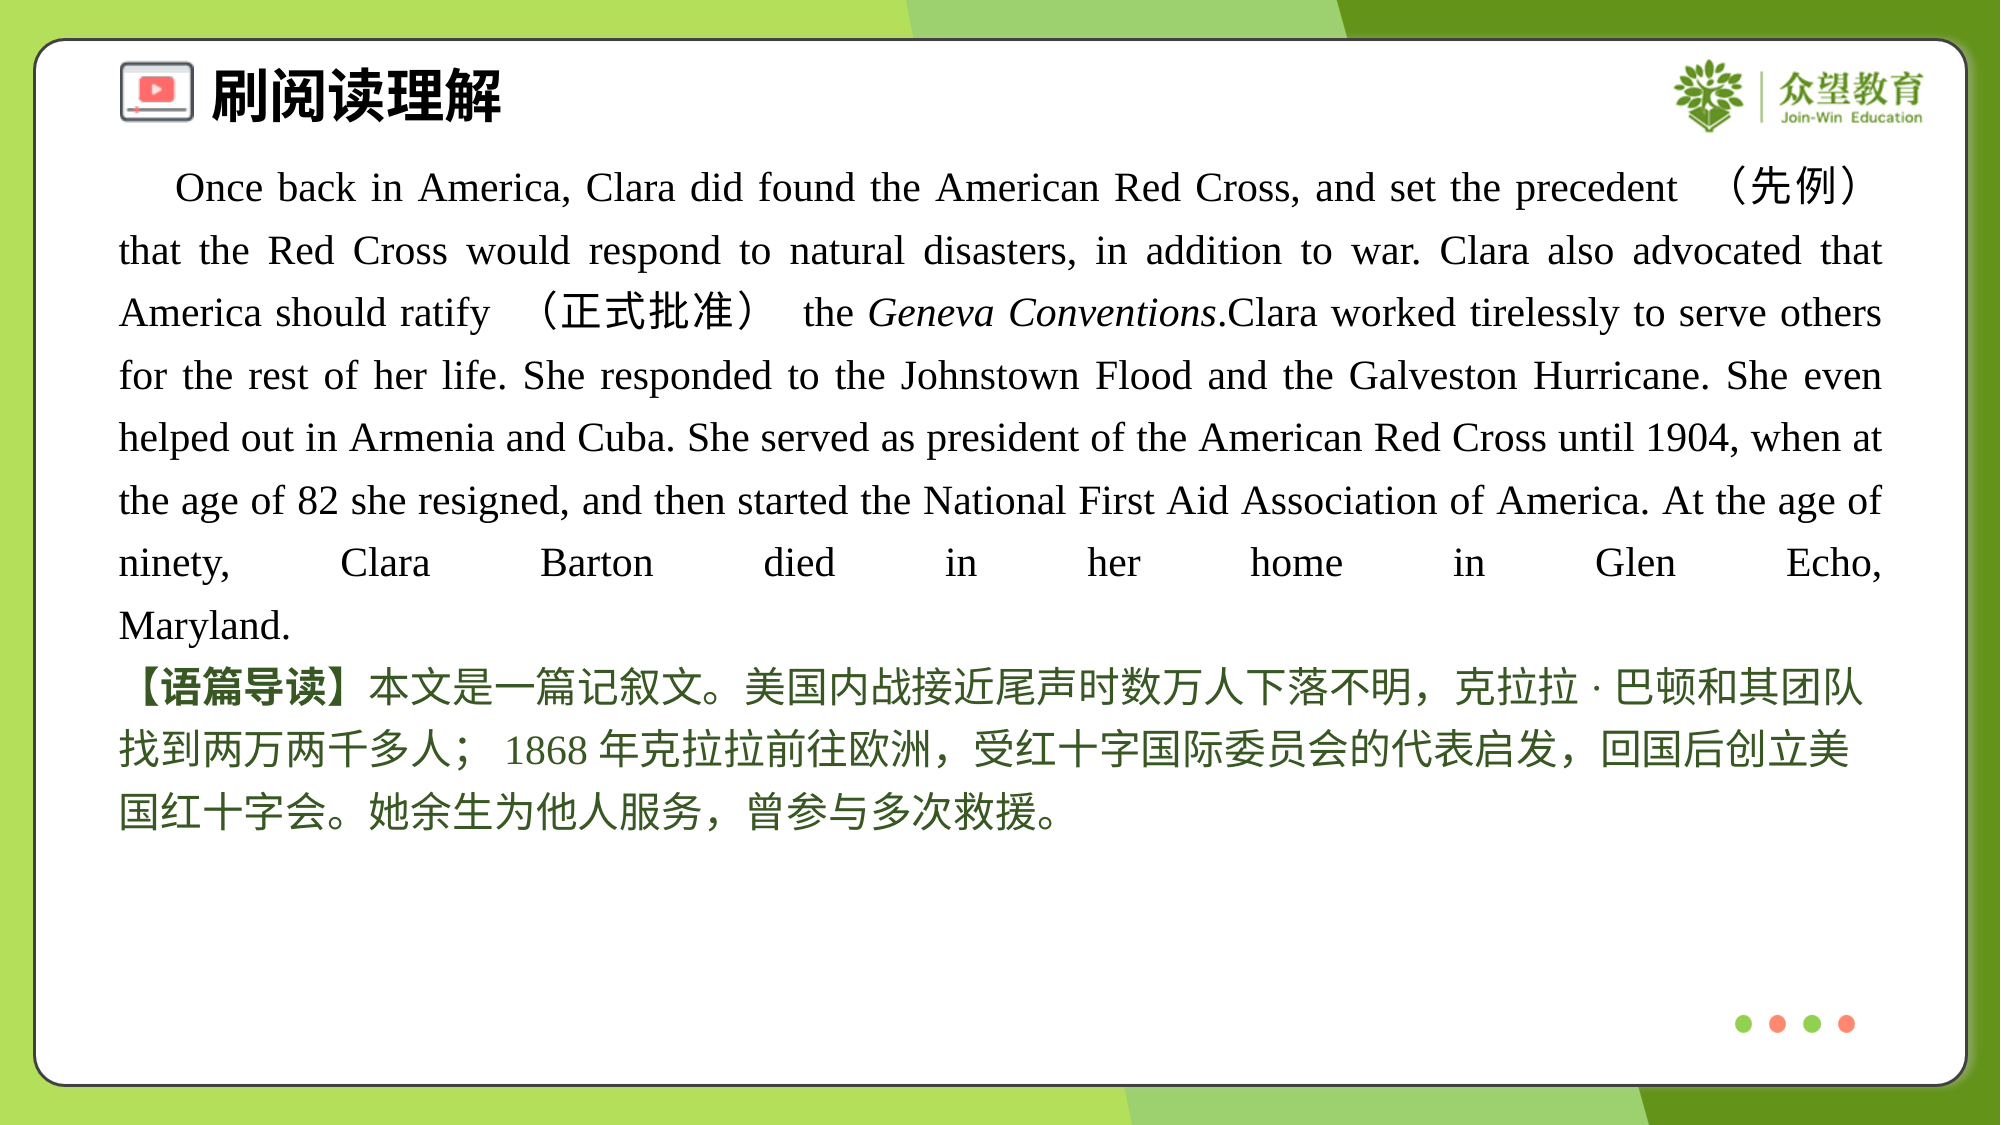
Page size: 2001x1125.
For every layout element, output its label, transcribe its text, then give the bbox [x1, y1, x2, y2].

text_box Once back in America, Clara did found the American Red Cross, and set the precedent （先例） that the Red Cross would respond to natural disasters, in addition to war. Clara also advocated that America should ratify （正式批准） the Geneva Conventions.Clara worked tirelessly to serve others for the rest of her life. She responded to the Johnstown Flood and the Galveston Hurricane. She even helped out in Armenia and Cuba. She served as president of the American Red Cross until 1904, when at the age of 82 she resigned, and then started the National First Aid Association of America. At the age of ninety, Clara Barton died in her home in Glen Echo, Maryland.#1.3 [118, 147, 1883, 642]
picture [0, 0, 2000, 1125]
text_box 【语篇导读】本文是一篇记叙文。美国内战接近尾声时数万人下落不明，克拉拉·巴顿和其团队找到两万两千多人；1868年克拉拉前往欧洲，受红十字国际委员会的代表启发，回国后创立美国红十字会。她余生为他人服务，曾参与多次救援。 [118, 648, 1883, 831]
